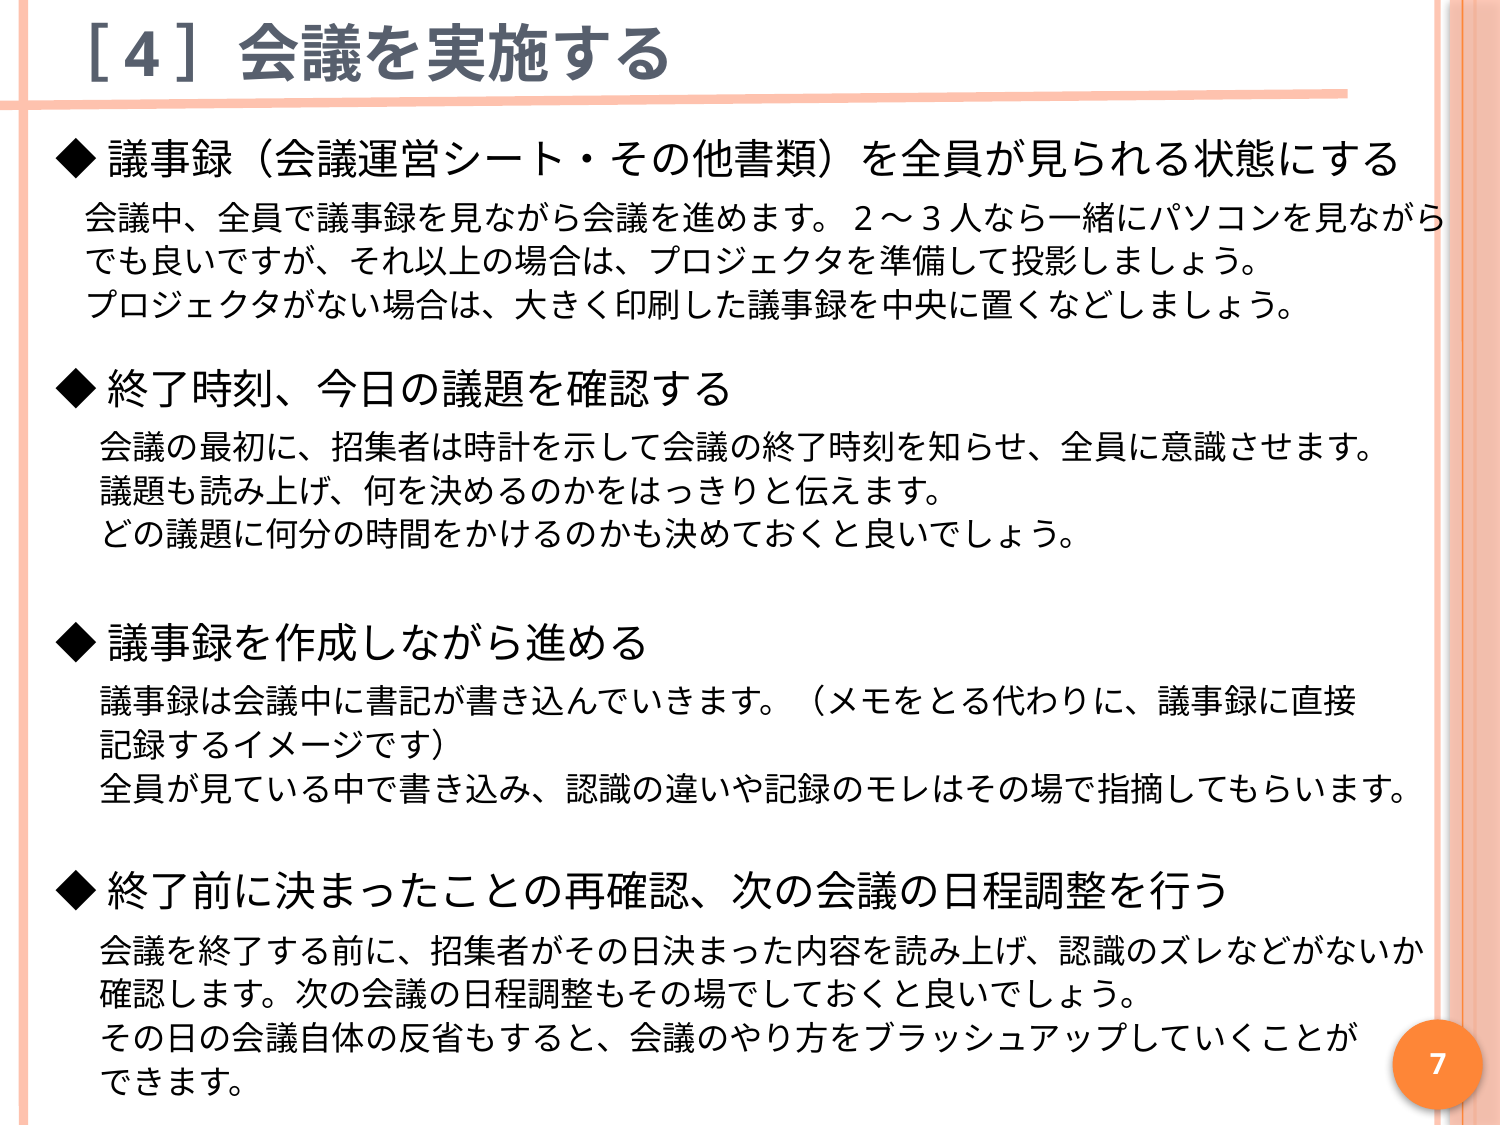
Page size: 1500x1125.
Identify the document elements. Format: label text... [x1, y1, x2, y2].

text_box 会議の最初に、招集者は時計を示して会議の終了時刻を知らせ、全員に意識させます。 議題も読み上げ、何を決めるのかをはっきりと伝えます。 どの議題に何分の時間をかけるのかも決めておくと良いでしょう。 [84, 414, 1406, 561]
text_box ◆議事録（会議運営シート・その他書類）を全員が見られる状態にする [41, 125, 1424, 191]
title ［4］会議を実施する [32, 2, 1348, 97]
text_box 会議中、全員で議事録を見ながら会議を進めます。2～3人なら一緒にパソコンを見ながら でも良いですが、それ以上の場合は、プロジェクタを準備して投影しましょう。 プロジェクタがない場合は、大きく印刷した議事録を中央に置くなどしましょう。 [69, 185, 1463, 332]
text_box ◆終了前に決まったことの再確認、次の会議の日程調整を行う [41, 857, 1424, 923]
text_box 会議を終了する前に、招集者がその日決まった内容を読み上げ、認識のズレなどがないか 確認します。次の会議の日程調整もその場でしておくと良いでしょう。 その日の会議自体の反省もすると、会議のやり方をブラッシュアップしていくことが できます。 [84, 918, 1440, 1109]
text_box ◆議事録を作成しながら進める [41, 609, 1424, 675]
text_box ◆終了時刻、今日の議題を確認する [41, 355, 1424, 421]
text_box 議事録は会議中に書記が書き込んでいきます。（メモをとる代わりに、議事録に直接 記録するイメージです） 全員が見ている中で書き込み、認識の違いや記録のモレはその場で指摘してもらいます。 [85, 668, 1439, 816]
slide_number 7 [1440, 1022, 1489, 1108]
